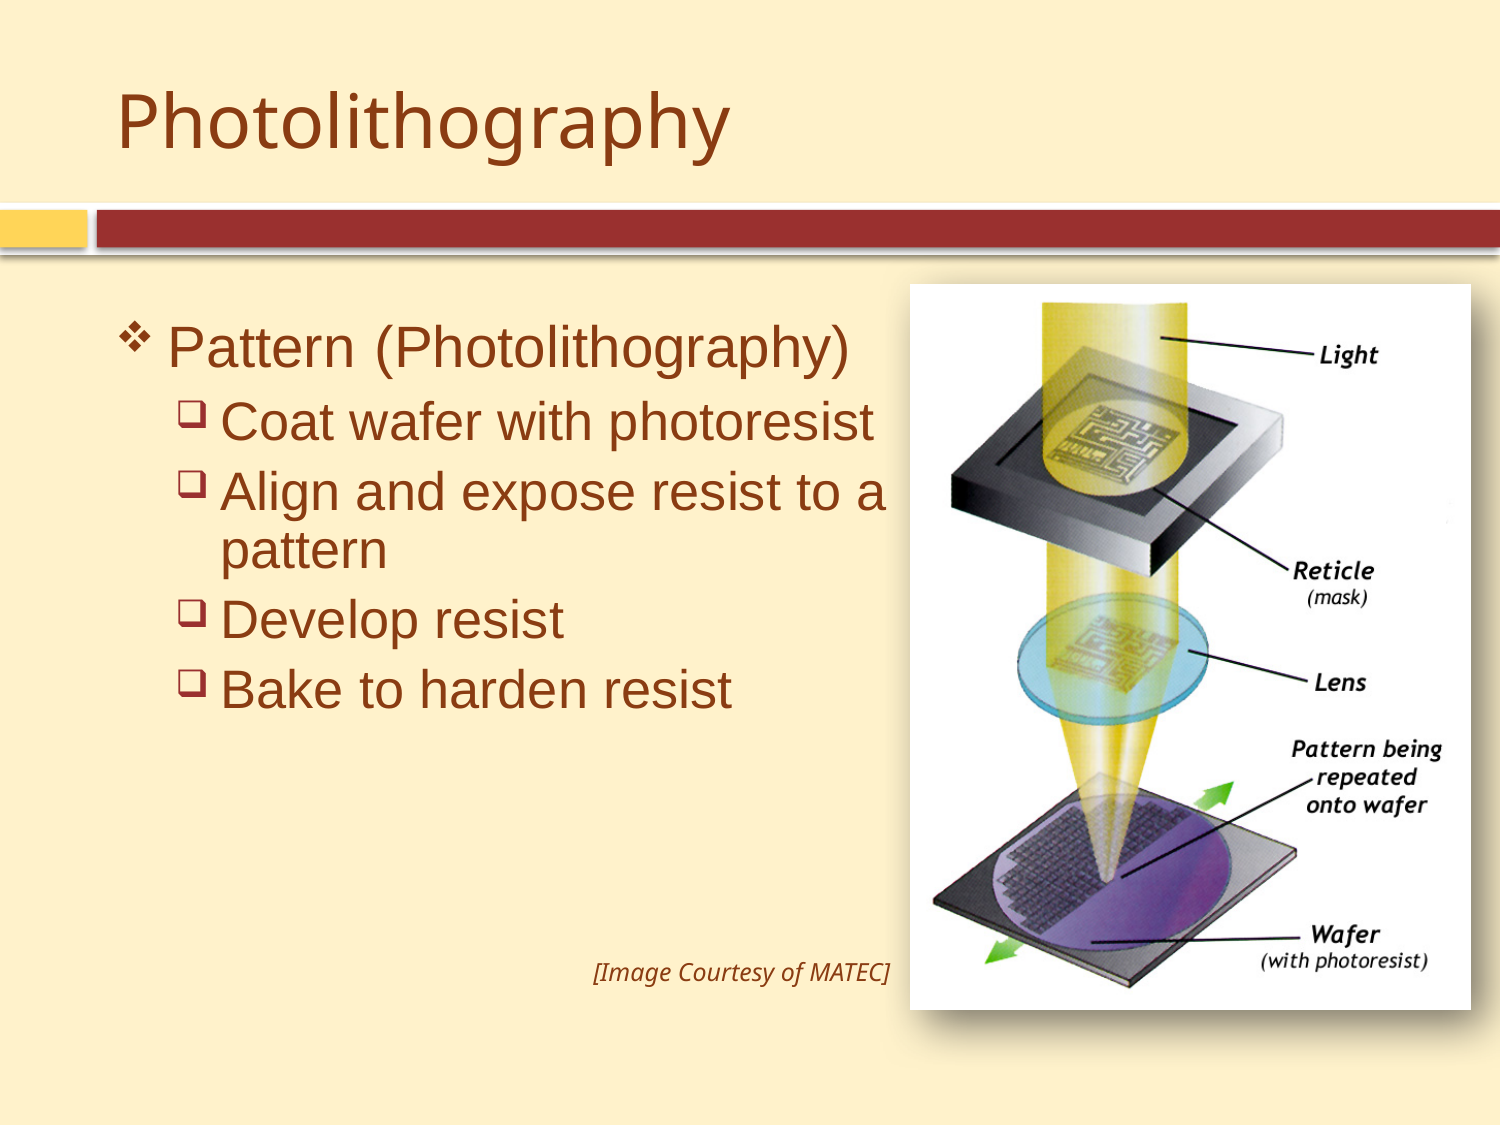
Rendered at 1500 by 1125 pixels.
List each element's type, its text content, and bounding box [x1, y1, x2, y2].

picture [909, 284, 1471, 1011]
list Pattern (Photolithography) Coat wafer with photoresist Align and expose resist to a pattern Develop resist Bake to harden resist [100, 302, 908, 1041]
title Photolithography [100, 37, 1438, 200]
text_box [Image Courtesy of MATEC] [578, 948, 904, 994]
